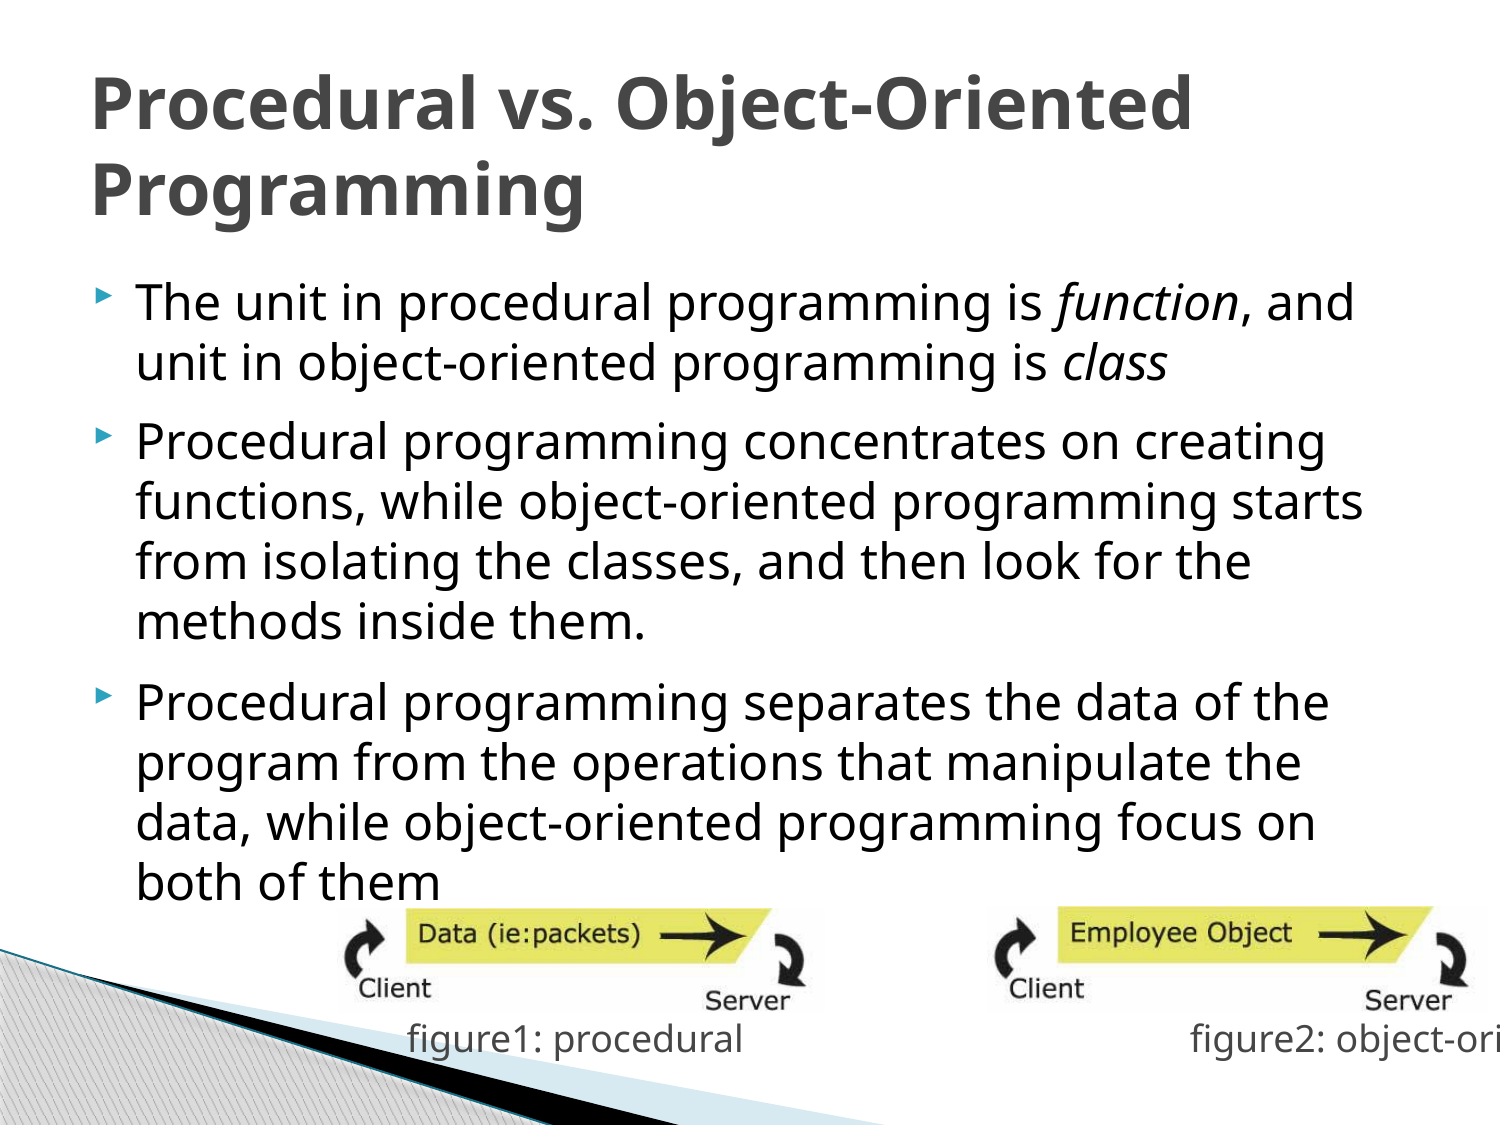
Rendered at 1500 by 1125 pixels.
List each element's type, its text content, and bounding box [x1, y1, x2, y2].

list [337, 908, 826, 1013]
list The unit in procedural programming is function, and unit in object-oriented programming is class Procedural programming concentrates on creating functions, while object-oriented programming starts from isolating the classes, and then look for the methods inside them. Procedural programming separates the data of the program from the operations that manipulate the data, while object-oriented programming focus on both of them [75, 262, 1413, 918]
text_box figure1: procedural figure2: object-oriented [274, 999, 1500, 1075]
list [987, 906, 1488, 1013]
title Procedural vs. Object-Oriented Programming [75, 50, 1425, 238]
